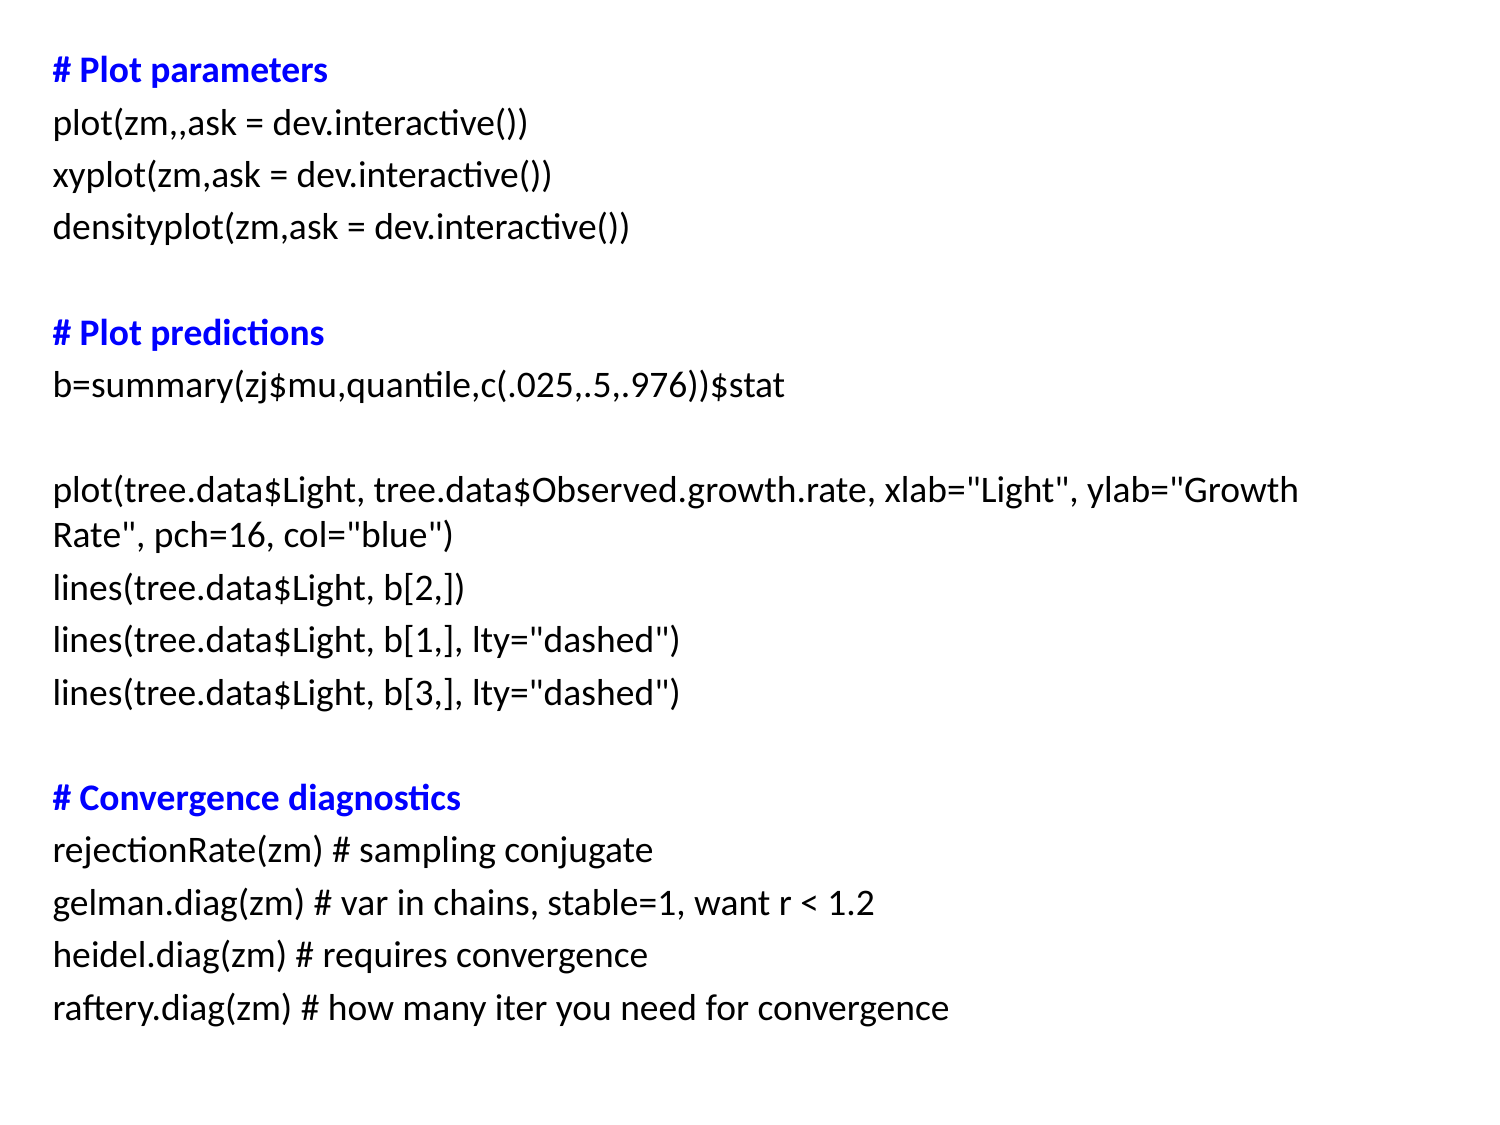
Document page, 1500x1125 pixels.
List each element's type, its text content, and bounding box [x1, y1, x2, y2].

list # Plot parameters plot(zm,,ask = dev.interactive()) xyplot(zm,ask = dev.interactive()) densityplot(zm,ask = dev.interactive()) # Plot predictions b=summary(zj$mu,quantile,c(.025,.5,.976))$stat plot(tree.data$Light, tree.data$Observed.growth.rate, xlab="Light", ylab="Growth Rate", pch=16, col="blue") lines(tree.data$Light, b[2,]) lines(tree.data$Light, b[1,], lty="dashed") lines(tree.data$Light, b[3,], lty="dashed") # Convergence diagnostics rejectionRate(zm) # sampling conjugate gelman.diag(zm) # var in chains, stable=1, want r < 1.2 heidel.diag(zm) # requires convergence raftery.diag(zm) # how many iter you need for convergence [37, 37, 1388, 780]
